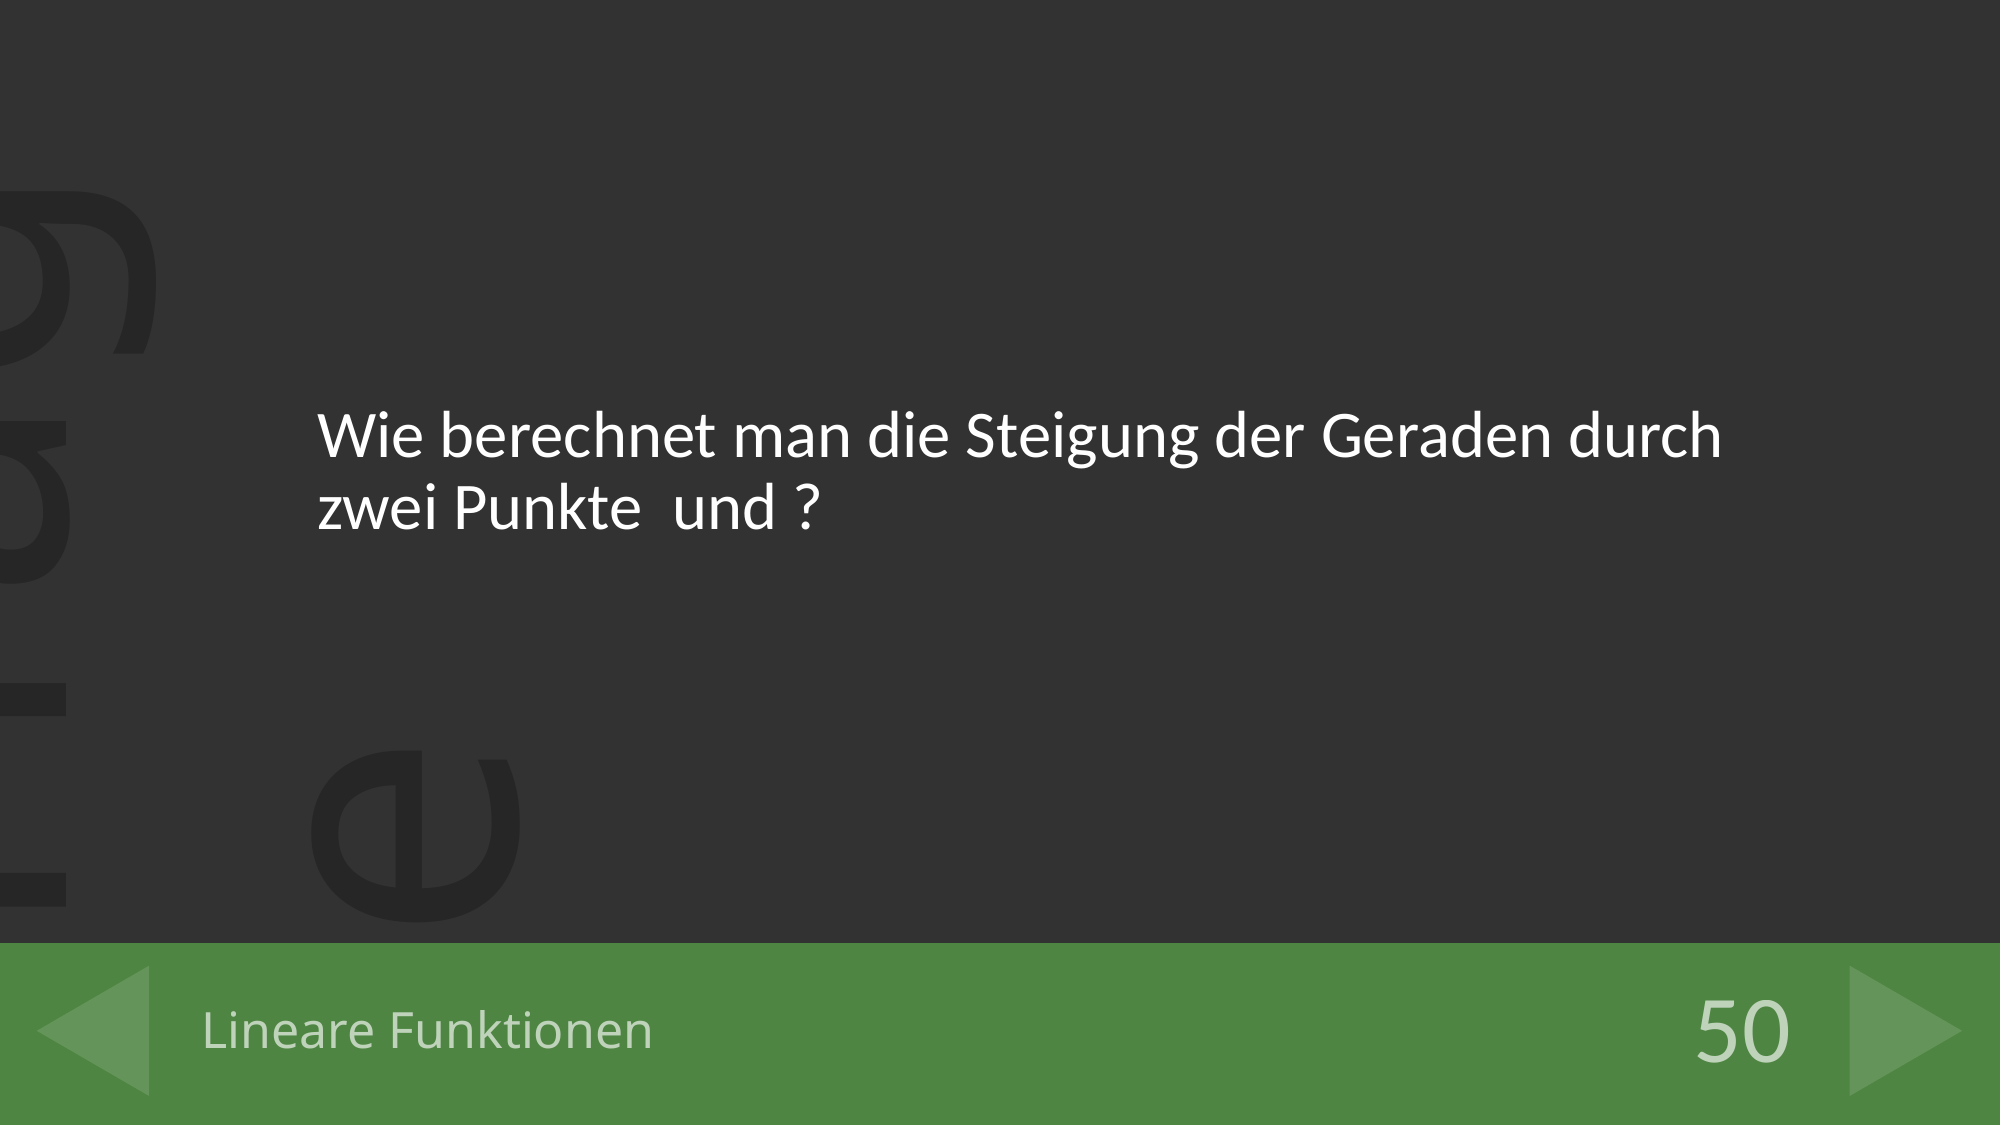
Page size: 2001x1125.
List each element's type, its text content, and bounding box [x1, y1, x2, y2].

list 50 [1494, 967, 1806, 1097]
title Lineare Funktionen [185, 967, 1494, 1097]
